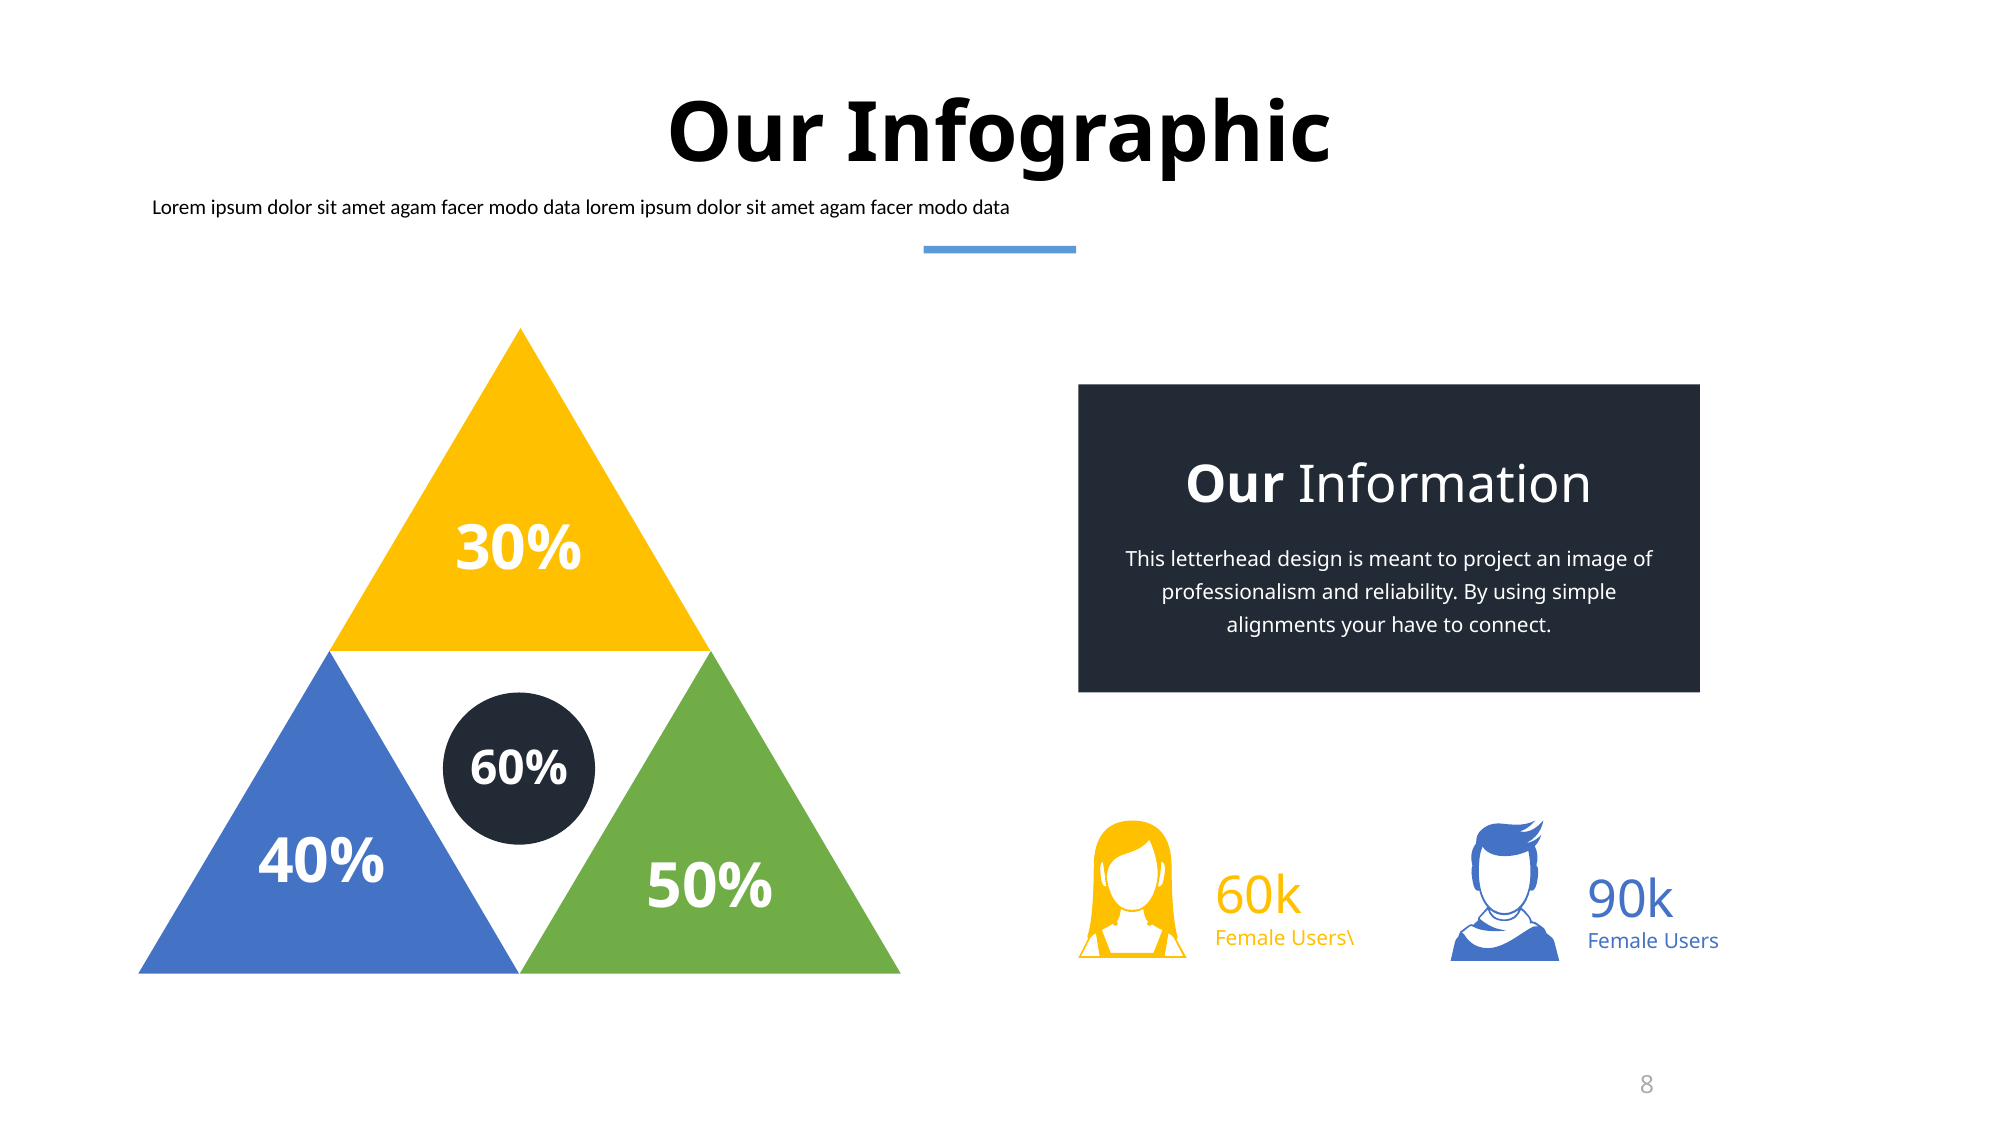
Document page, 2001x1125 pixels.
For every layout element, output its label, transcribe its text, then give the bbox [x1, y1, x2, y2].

text_box [329, 327, 710, 651]
text_box 30% [427, 499, 611, 590]
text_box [1078, 384, 1700, 693]
slide_number 8 [1610, 1060, 1683, 1112]
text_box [1450, 820, 1772, 961]
title Our Infographic [137, 78, 1863, 186]
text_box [1078, 820, 1401, 958]
text_box [452, 691, 586, 729]
text_box [519, 650, 901, 974]
text_box [449, 802, 589, 846]
text_box 50% [618, 837, 802, 928]
text_box 40% [230, 812, 414, 902]
text_box [923, 245, 1077, 254]
text_box 60% [427, 729, 611, 802]
text_box [138, 650, 519, 974]
subtitle Lorem ipsum dolor sit amet agam facer modo data lorem ipsum dolor sit amet agam facer modo data [137, 186, 1863, 227]
